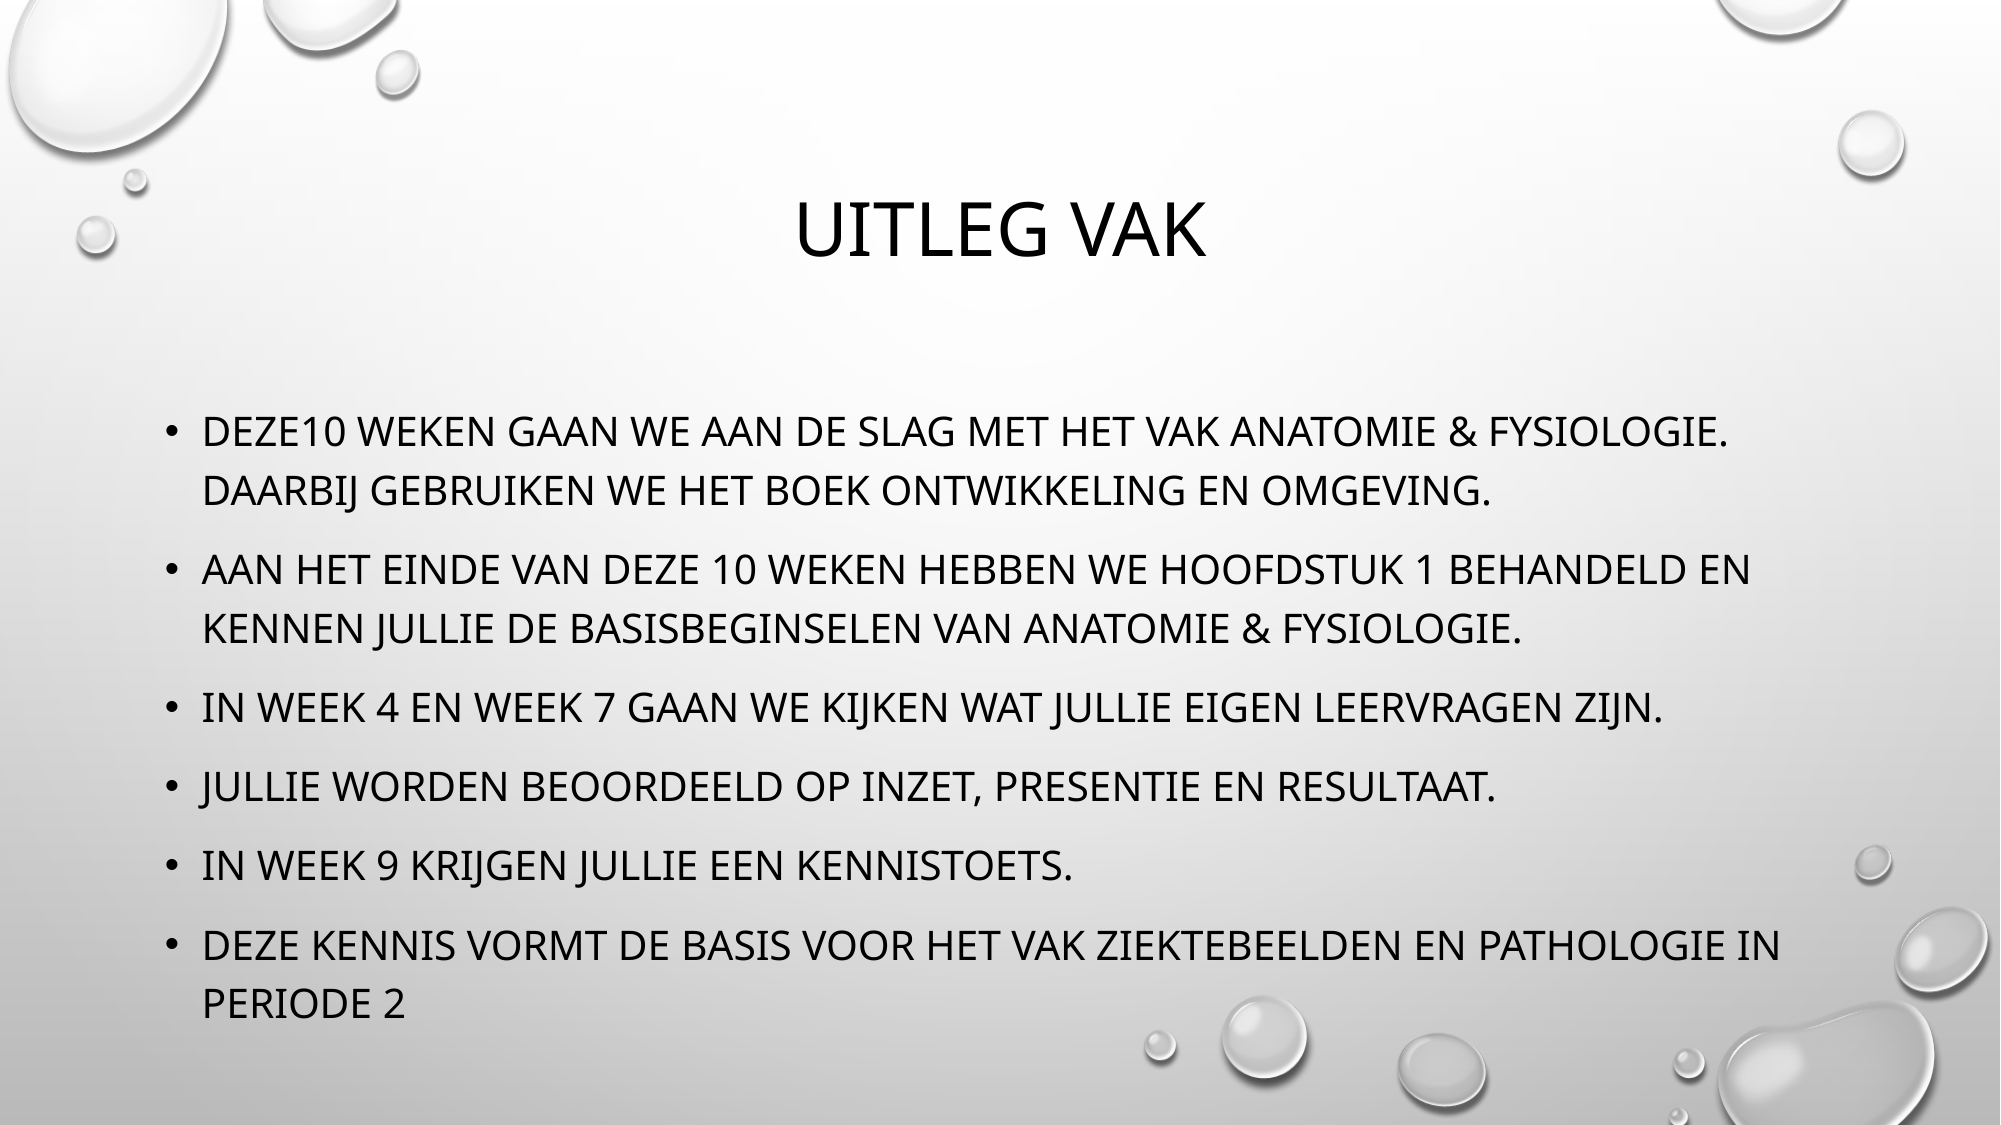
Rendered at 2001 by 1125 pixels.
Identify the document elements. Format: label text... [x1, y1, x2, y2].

title Uitleg vak [149, 101, 1851, 364]
list Deze10 weken gaan we aan de slag met het vak anatomie & fysiologie. daarbij gebruiken we het boek ontwikkeling en omgeving. Aan het einde van deze 10 weken hebben we hoofdstuk 1 behandeld en kennen jullie de basisbeginselen van anatomie & fysiologie. In week 4 en week 7 gaan we kijken wat jullie eigen leervragen zijn. Jullie worden beoordeeld op inzet, presentie en resultaat. In week 9 krijgen jullie een kennistoets. Deze kennis vormt de basis voor het vak Ziektebeelden en pathologie in periode 2 [149, 388, 1850, 1039]
picture [0, 0, 2000, 1125]
